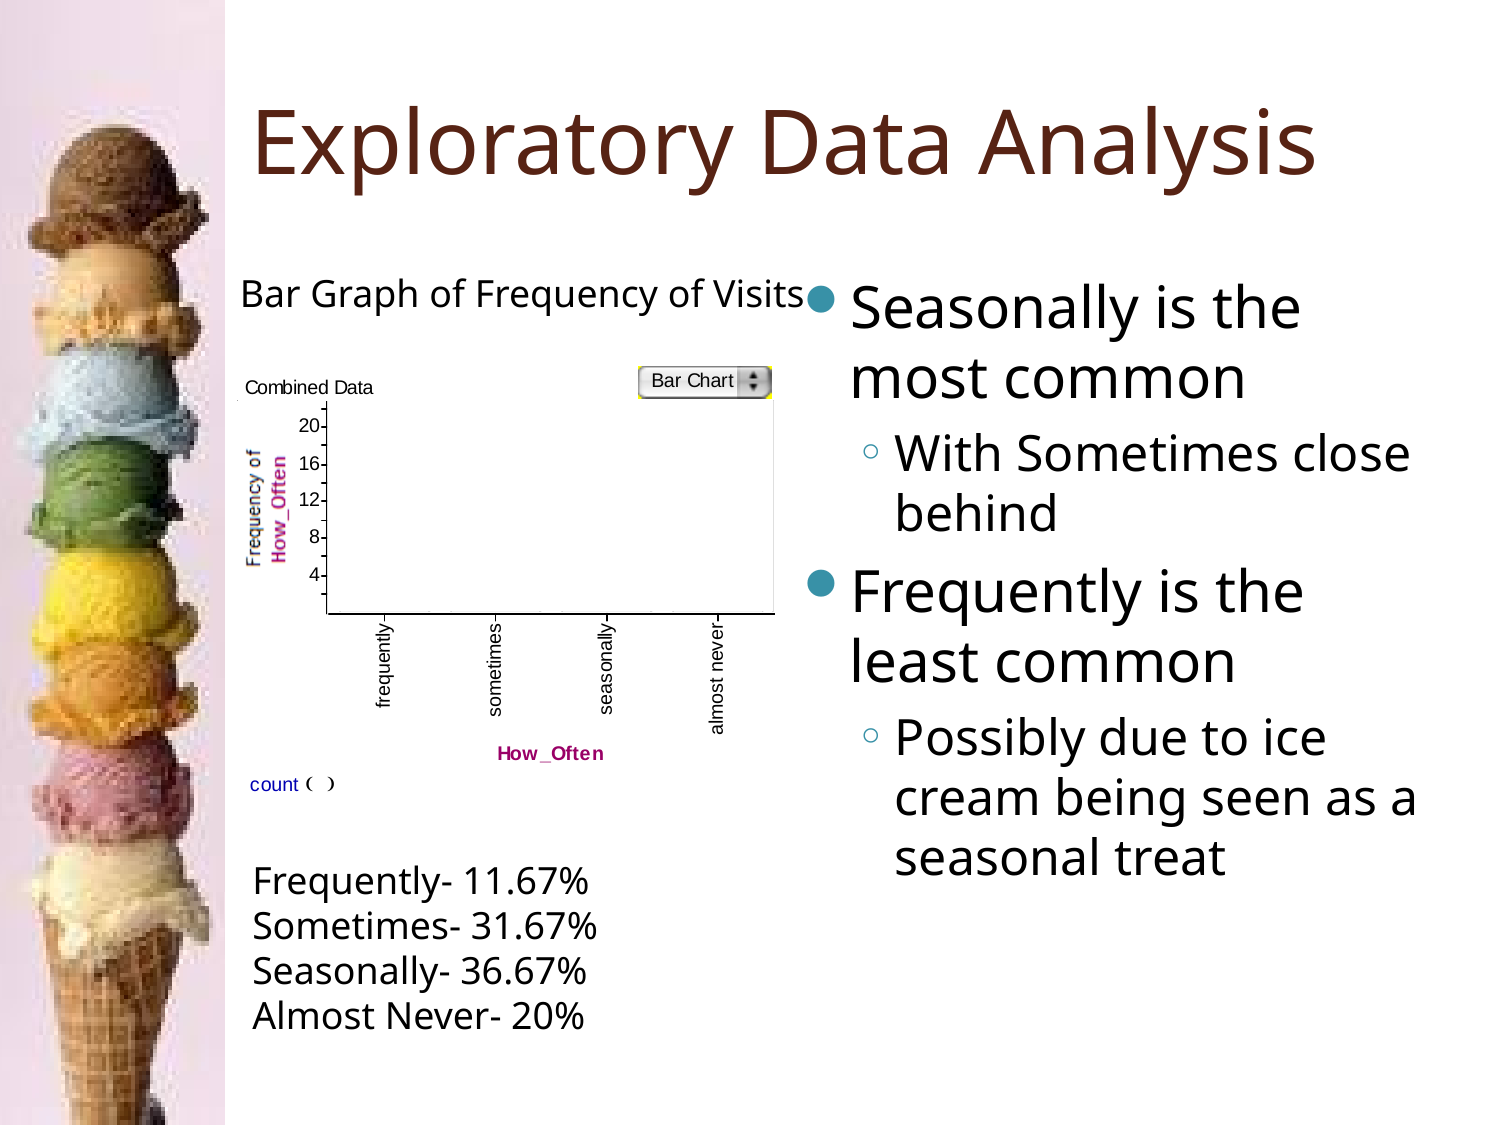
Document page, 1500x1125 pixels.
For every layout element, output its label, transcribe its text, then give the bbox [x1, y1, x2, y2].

text_box Frequently- 11.67% Sometimes- 31.67% Seasonally- 36.67% Almost Never- 20% [237, 849, 875, 1045]
list Seasonally is the most common With Sometimes close behind Frequently is the least common Possibly due to ice cream being seen as a seasonal treat [774, 262, 1438, 1006]
title Exploratory Data Analysis [235, 45, 1466, 233]
text_box Bar Graph of Frequency of Visits [233, 262, 913, 323]
picture [237, 360, 776, 801]
picture [0, 0, 226, 1125]
